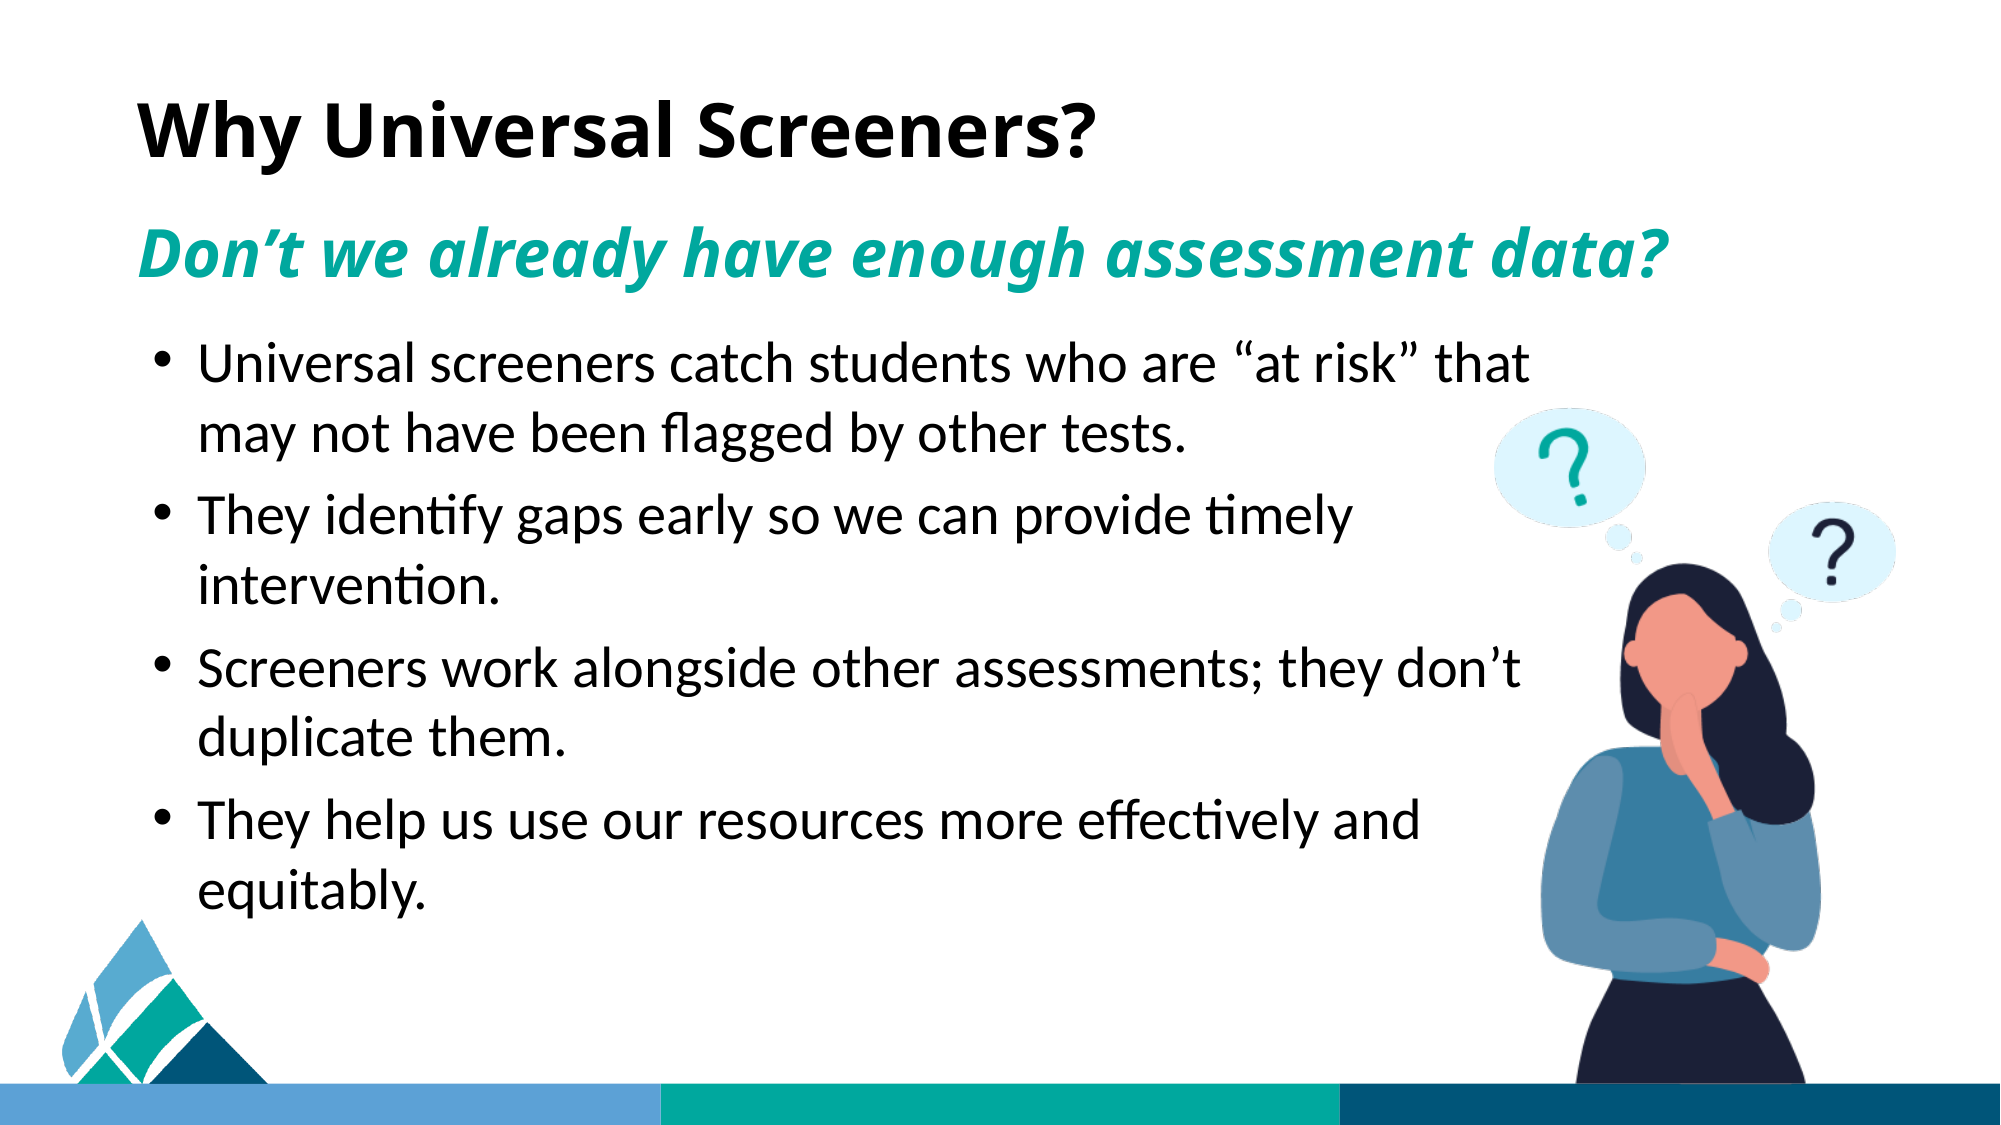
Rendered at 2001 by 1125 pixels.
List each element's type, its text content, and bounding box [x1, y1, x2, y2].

picture [1494, 407, 1896, 1084]
picture [62, 919, 268, 1084]
text_box Don’t we already have enough assessment data? [137, 202, 1863, 300]
list Universal screeners catch students who are “at risk” that may not have been flagged by other tests. They identify gaps early so we can provide timely intervention. Screeners work alongside other assessments; they don’t duplicate them. They help us use our resources more effectively and equitably. [137, 323, 1569, 931]
title Why Universal Screeners? [137, 59, 1863, 195]
